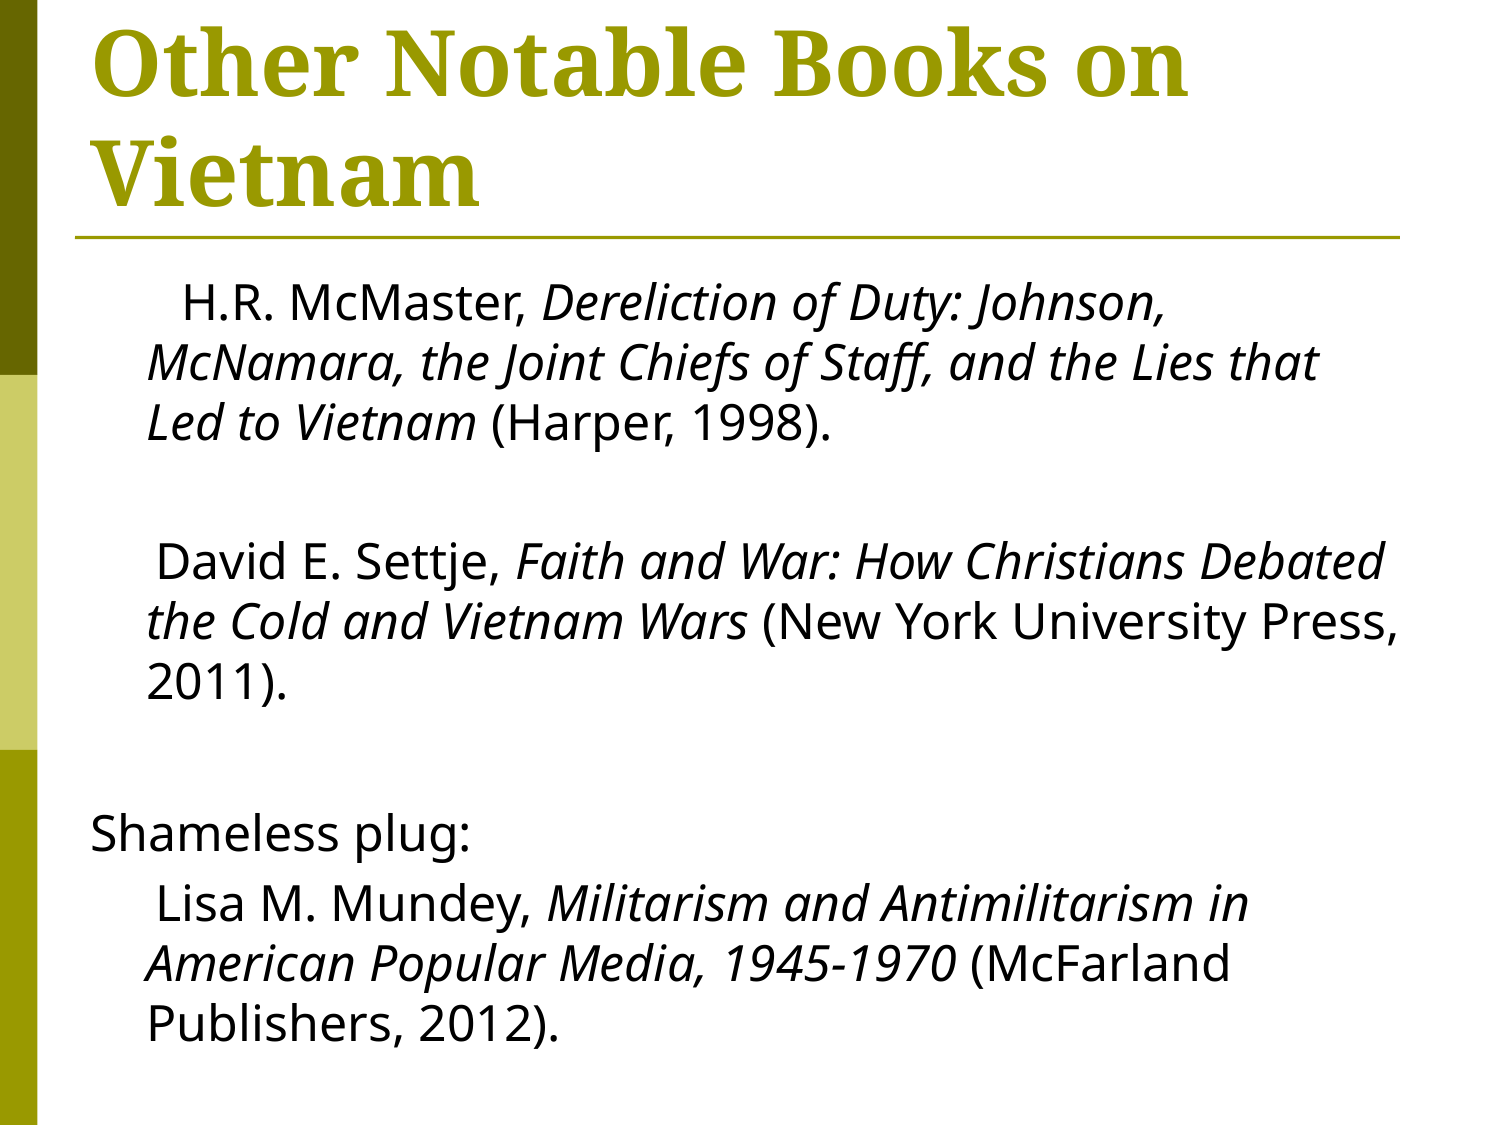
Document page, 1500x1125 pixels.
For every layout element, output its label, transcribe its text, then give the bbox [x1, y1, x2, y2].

list H.R. McMaster, Dereliction of Duty: Johnson, McNamara, the Joint Chiefs of Staff, and the Lies that Led to Vietnam (Harper, 1998). David E. Settje, Faith and War: How Christians Debated the Cold and Vietnam Wars (New York University Press, 2011). Shameless plug: Lisa M. Mundey, Militarism and Antimilitarism in American Popular Media, 1945-1970 (McFarland Publishers, 2012). [74, 262, 1426, 1006]
title Other Notable Books on Vietnam [74, 45, 1426, 233]
